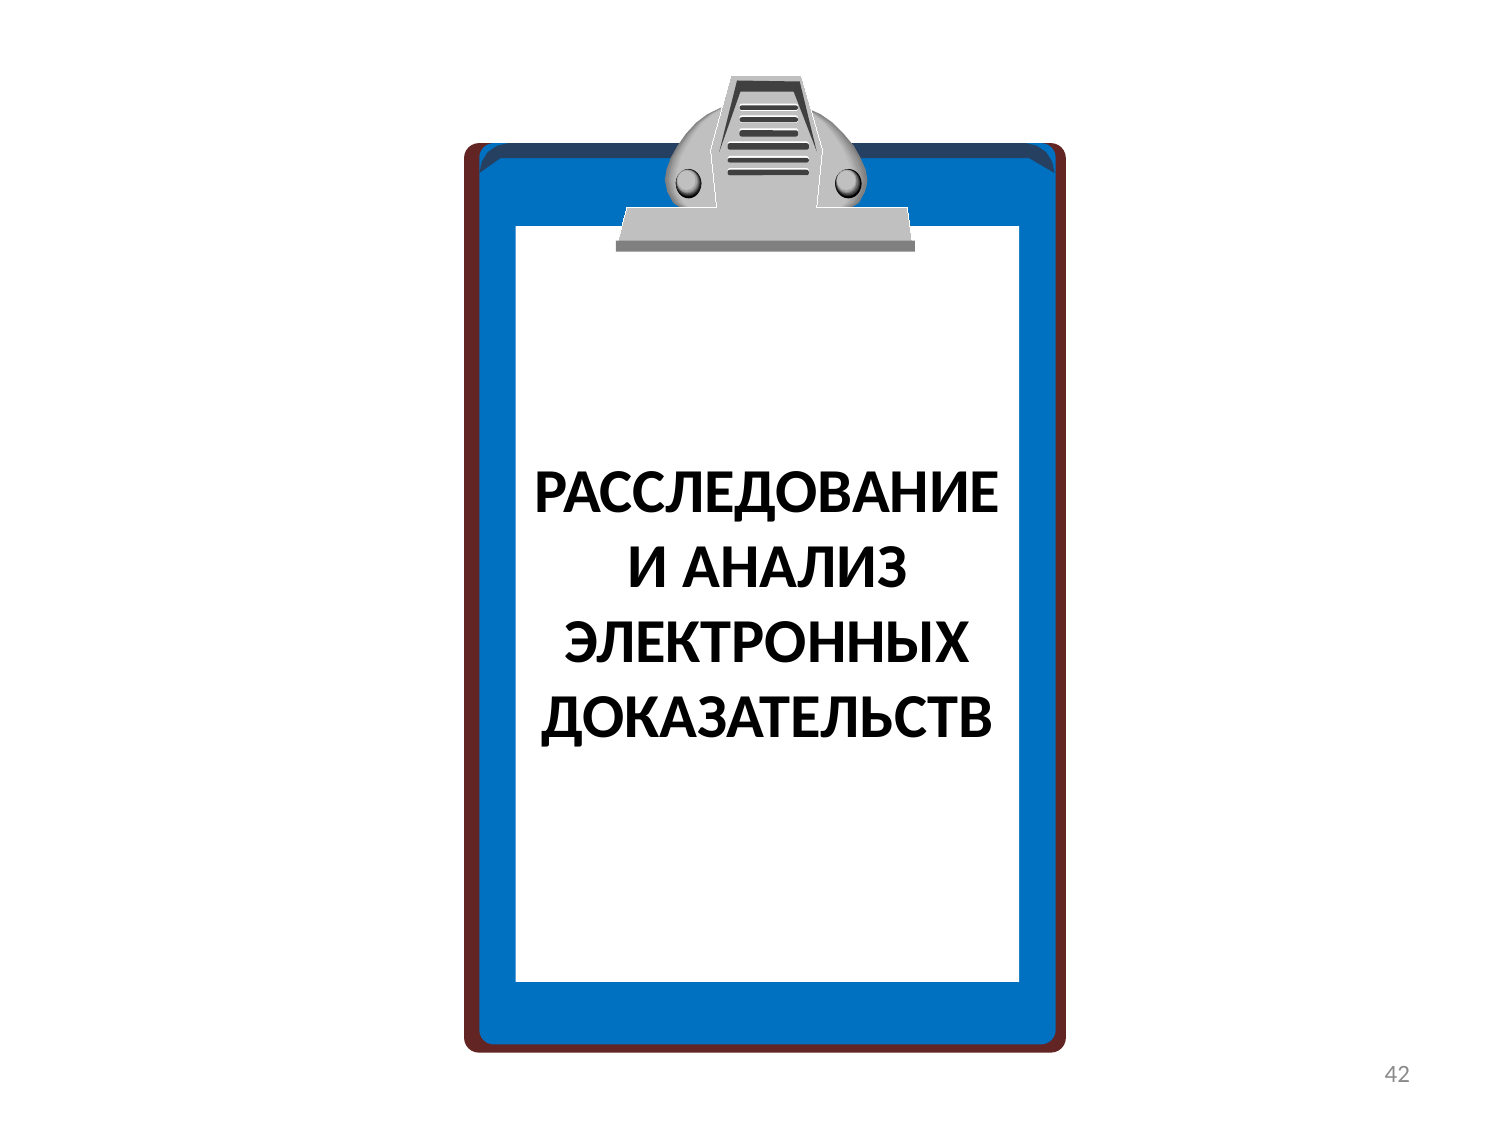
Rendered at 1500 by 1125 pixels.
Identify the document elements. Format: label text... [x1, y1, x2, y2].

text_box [463, 74, 1067, 1056]
slide_number 42 [1074, 1042, 1425, 1103]
